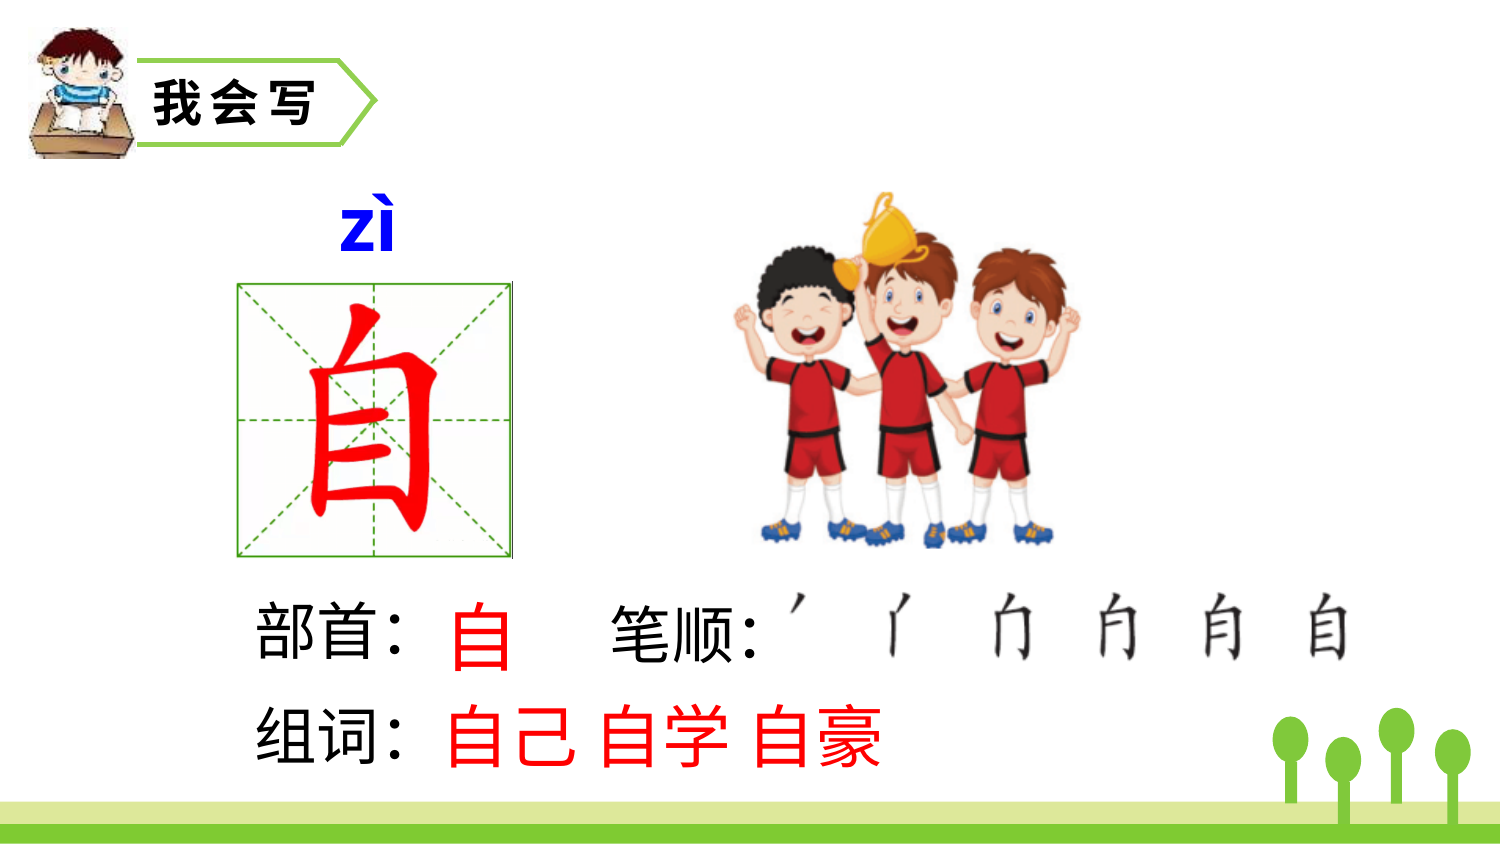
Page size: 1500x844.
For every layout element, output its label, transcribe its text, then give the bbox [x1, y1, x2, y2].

picture [729, 186, 1084, 553]
text_box 笔顺： [598, 575, 809, 669]
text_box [239, 669, 1071, 785]
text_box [0, 707, 1500, 844]
text_box zì [327, 171, 411, 273]
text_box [28, 27, 414, 159]
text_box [234, 280, 514, 560]
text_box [239, 564, 535, 689]
picture [787, 580, 1362, 670]
